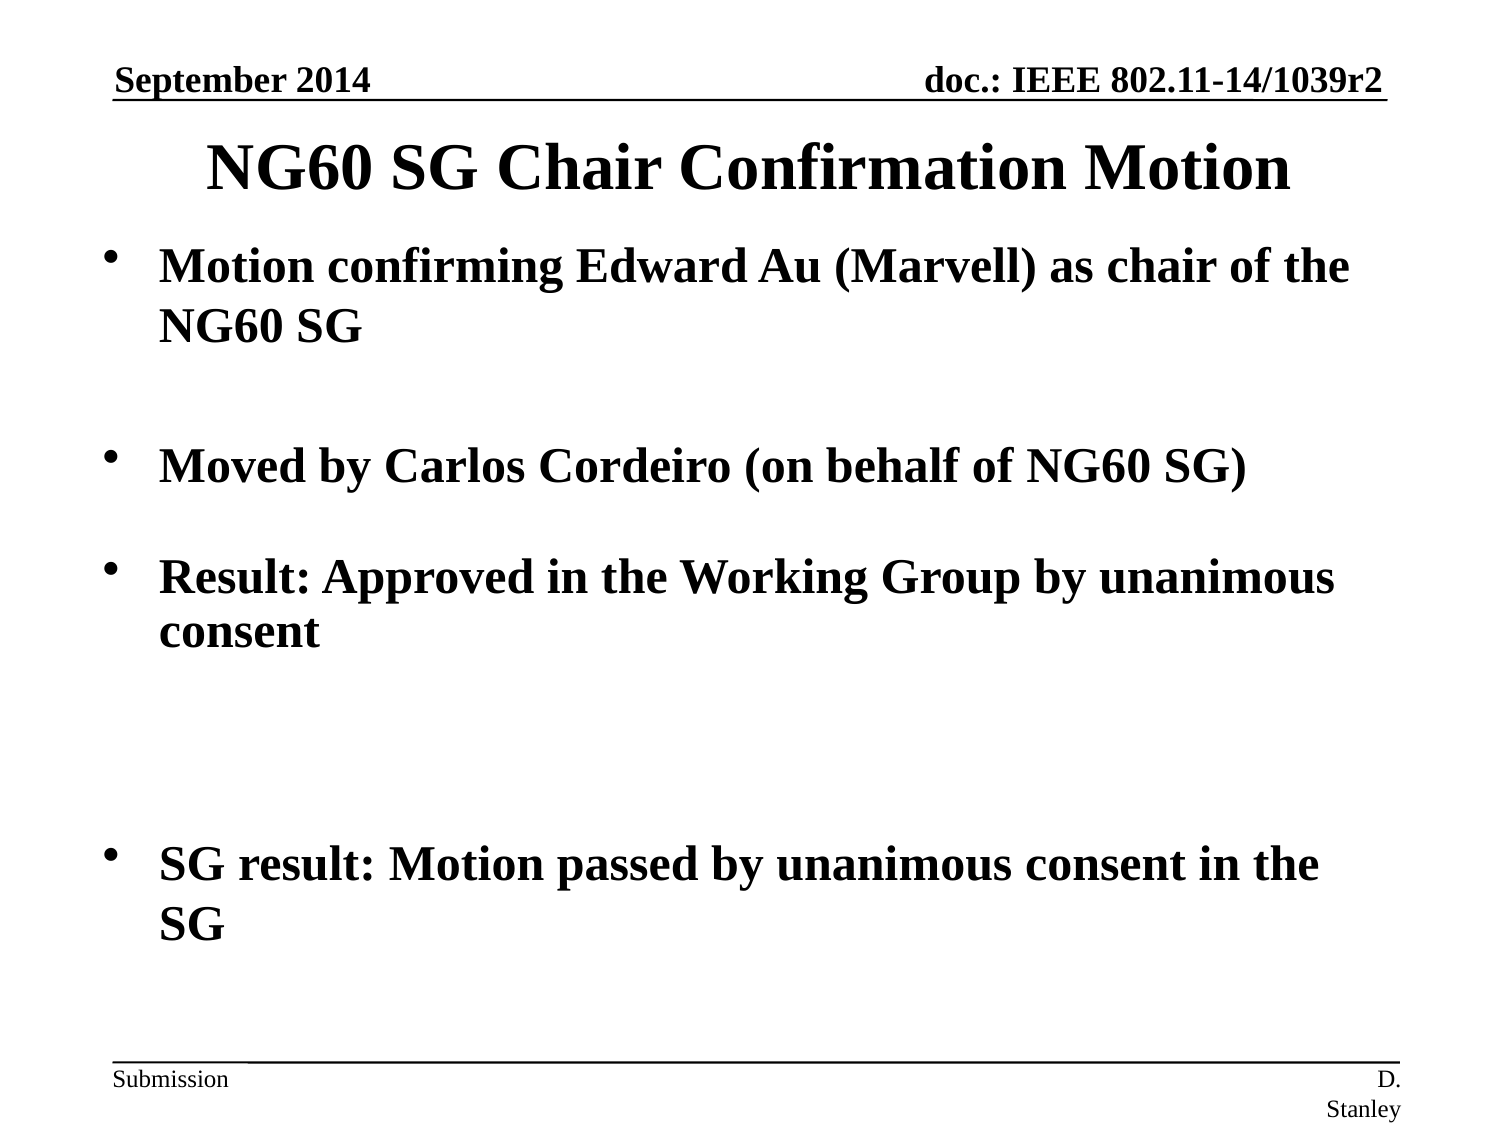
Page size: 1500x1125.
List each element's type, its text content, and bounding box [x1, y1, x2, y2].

list Motion confirming Edward Au (Marvell) as chair of the NG60 SG Moved by Carlos Cordeiro (on behalf of NG60 SG) Result: Approved in the Working Group by unanimous consent SG result: Motion passed by unanimous consent in the SG [87, 224, 1388, 1038]
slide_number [114, 54, 374, 101]
footer D. Stanley Aruba Networks [1324, 1061, 1402, 1093]
title NG60 SG Chair Confirmation Motion [112, 112, 1388, 213]
